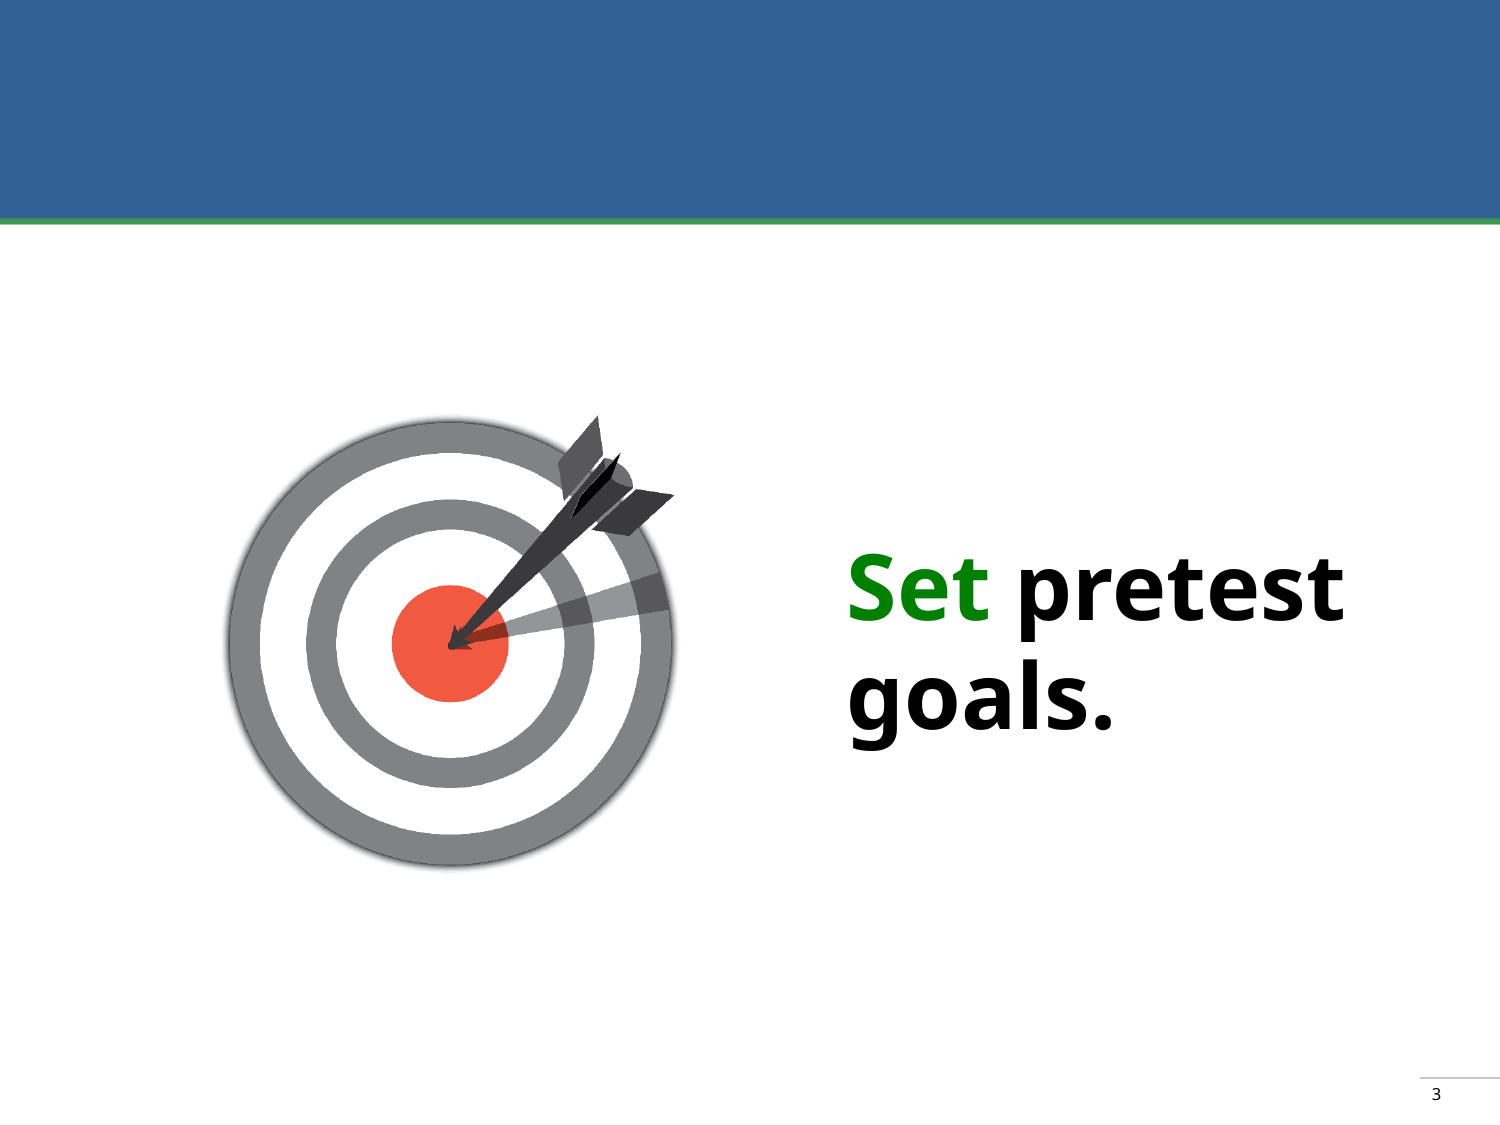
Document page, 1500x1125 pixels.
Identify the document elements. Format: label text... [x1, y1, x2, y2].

picture [0, 0, 1500, 1125]
list Set pretest goals. [831, 262, 1388, 1005]
slide_number 3 [1431, 1085, 1458, 1106]
